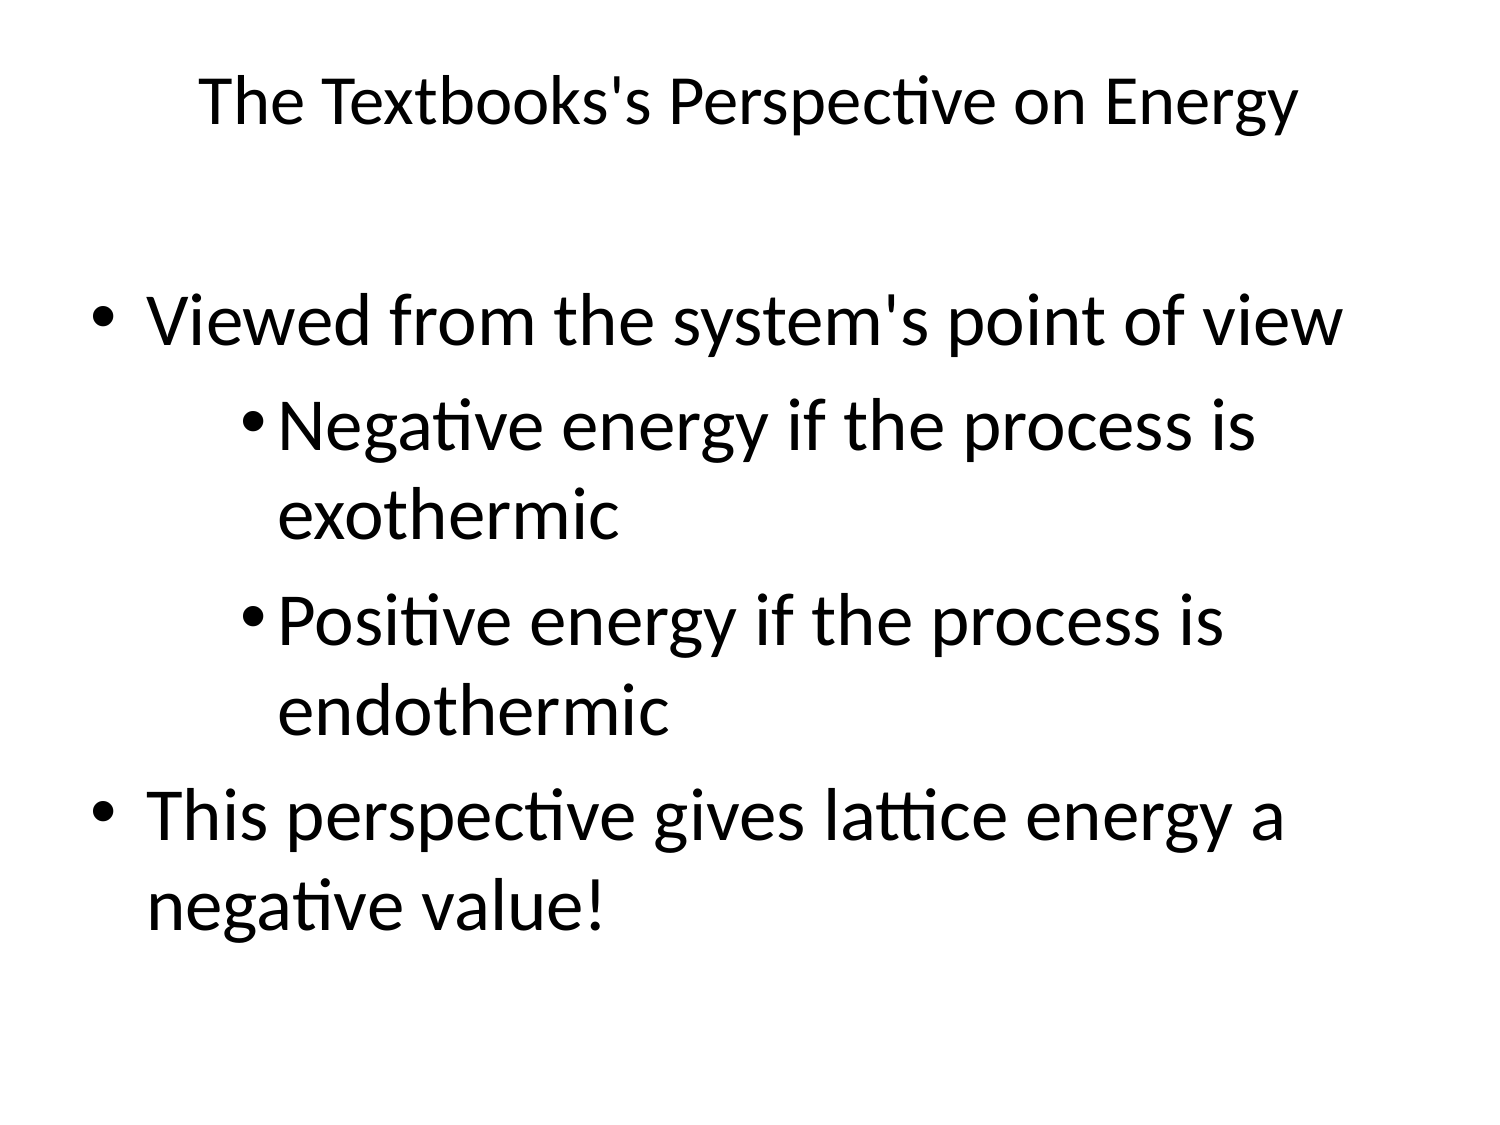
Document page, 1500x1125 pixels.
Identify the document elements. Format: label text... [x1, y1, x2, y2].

list Viewed from the system's point of view Negative energy if the process is exothermic Positive energy if the process is endothermic This perspective gives lattice energy a negative value! [75, 262, 1425, 1005]
title The Textbooks's Perspective on Energy [75, 45, 1425, 233]
